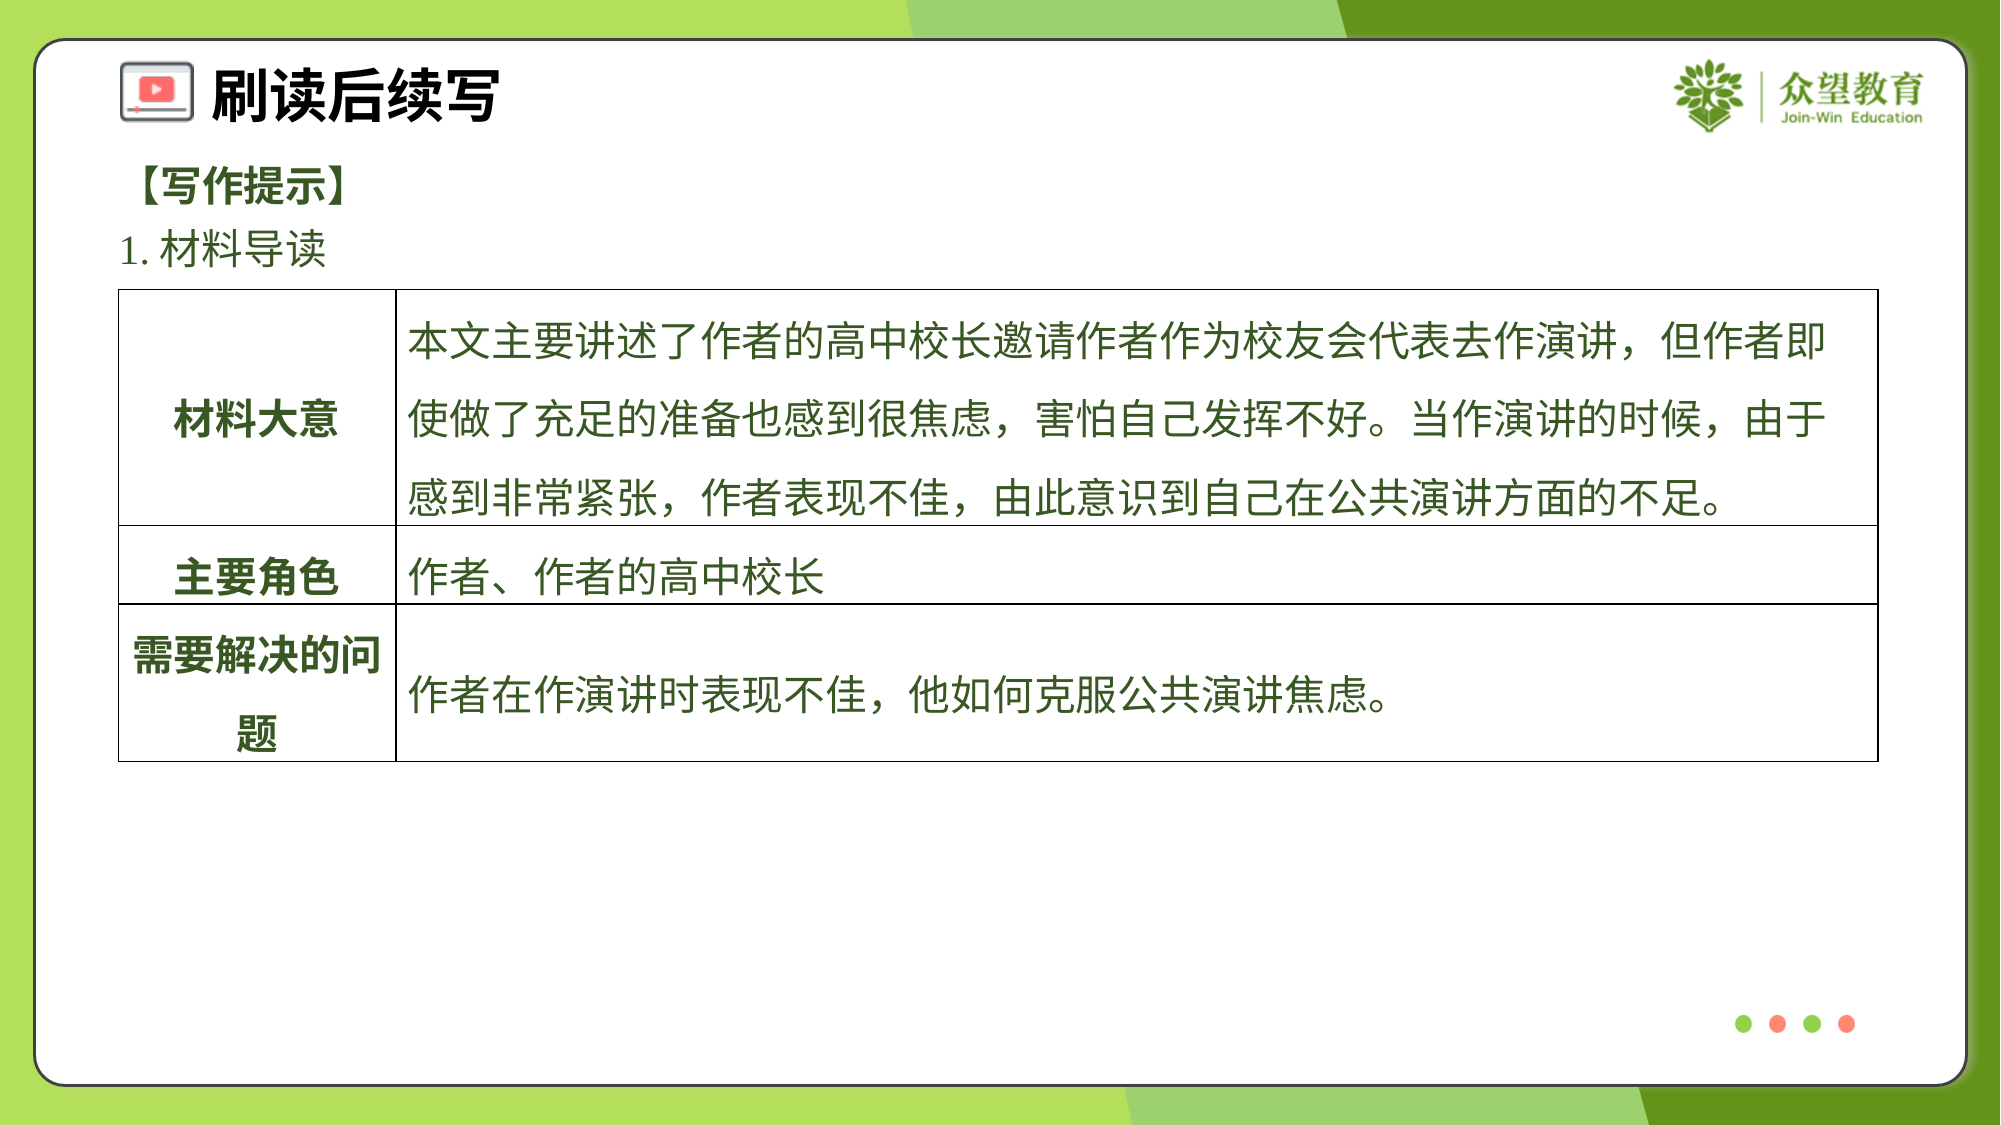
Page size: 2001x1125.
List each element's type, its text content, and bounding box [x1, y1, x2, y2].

table_cell 主要角色 [119, 526, 395, 603]
table_cell 作者、作者的高中校长 [397, 526, 1877, 603]
table_header 材料大意 [119, 290, 395, 525]
text_box 【写作提示】 1.材料导读 [118, 147, 1883, 268]
table_cell 作者在作演讲时表现不佳，他如何克服公共演讲焦虑。 [397, 605, 1877, 761]
table_cell 需要解决的问题 [119, 605, 395, 761]
table_header 本文主要讲述了作者的高中校长邀请作者作为校友会代表去作演讲，但作者即使做了充足的准备也感到很焦虑，害怕自己发挥不好。当作演讲的时候，由于感到非常紧张，作者表现不佳，由此意识到自己在公共演讲方面的不足。 [397, 290, 1877, 525]
picture [0, 0, 2000, 1125]
